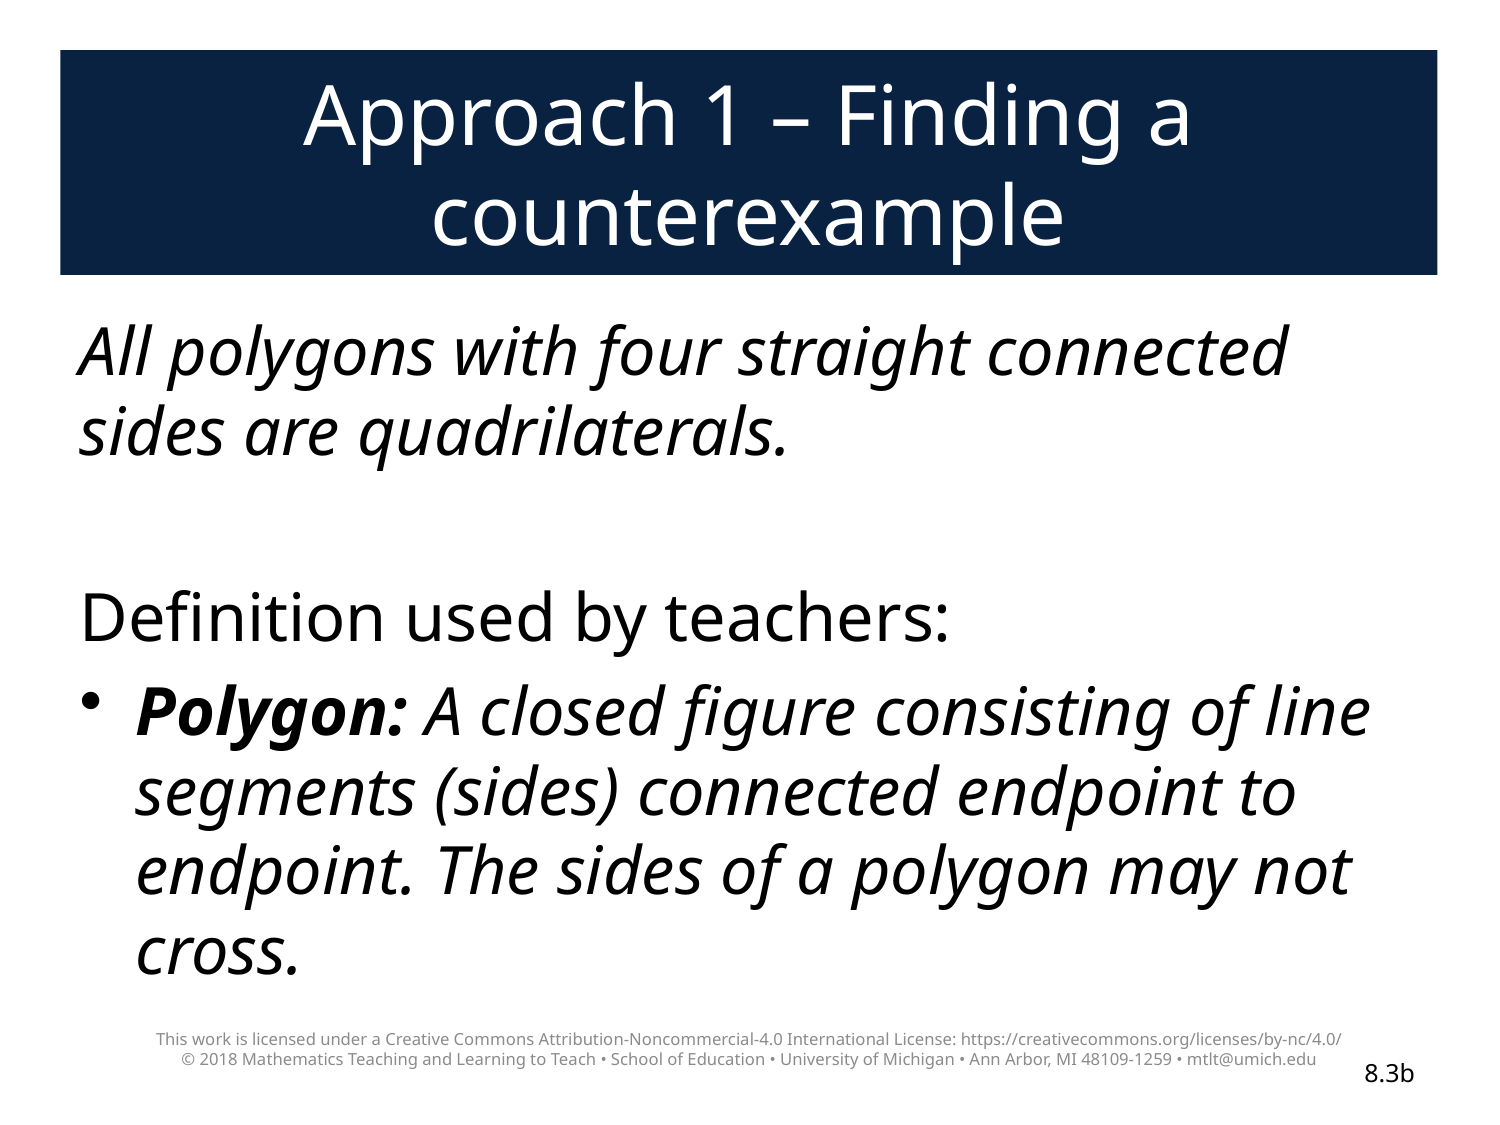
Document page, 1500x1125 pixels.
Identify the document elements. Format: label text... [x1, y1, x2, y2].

list All polygons with four straight connected sides are quadrilaterals. Definition used by teachers: Polygon: A closed figure consisting of line segments (sides) connected endpoint to endpoint. The sides of a polygon may not cross. [64, 300, 1434, 1007]
text_box 8.3b [1349, 1050, 1430, 1095]
footer This work is licensed under a Creative Commons Attribution-Noncommercial-4.0 International License: https://creativecommons.org/licenses/by-nc/4.0/ © 2018 Mathematics Teaching and Learning to Teach • School of Education • University of Michigan • Ann Arbor, MI 48109-1259 • mtlt@umich.edu [62, 1009, 1438, 1088]
title Approach 1 – Finding a counterexample [60, 50, 1438, 275]
